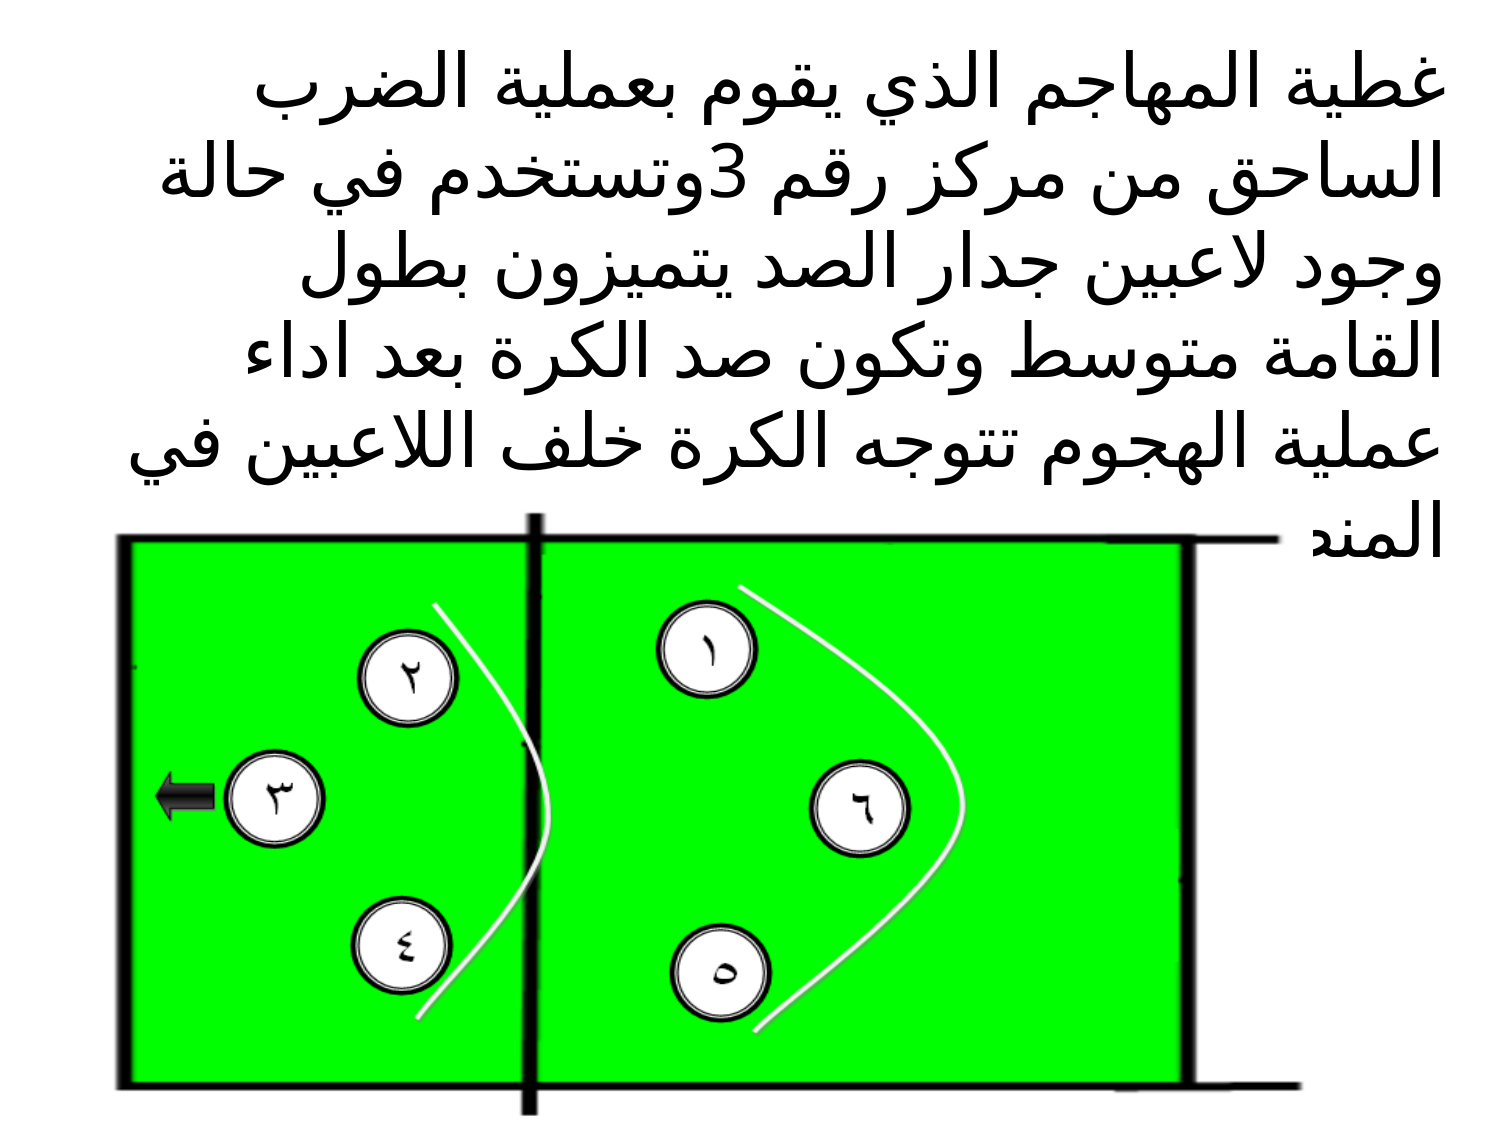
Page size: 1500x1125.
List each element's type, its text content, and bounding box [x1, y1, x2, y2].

text_box غطية المهاجم الذي يقوم بعملية الضرب الساحق من مركز رقم 3وتستخدم في حالة وجود لاعبين جدار الصد يتميزون بطول القامة متوسط وتكون صد الكرة بعد اداء عملية الهجوم تتوجه الكرة خلف اللاعبين في المنطقة الخلفية للاعبين [87, 24, 1463, 580]
picture [99, 499, 1313, 1125]
